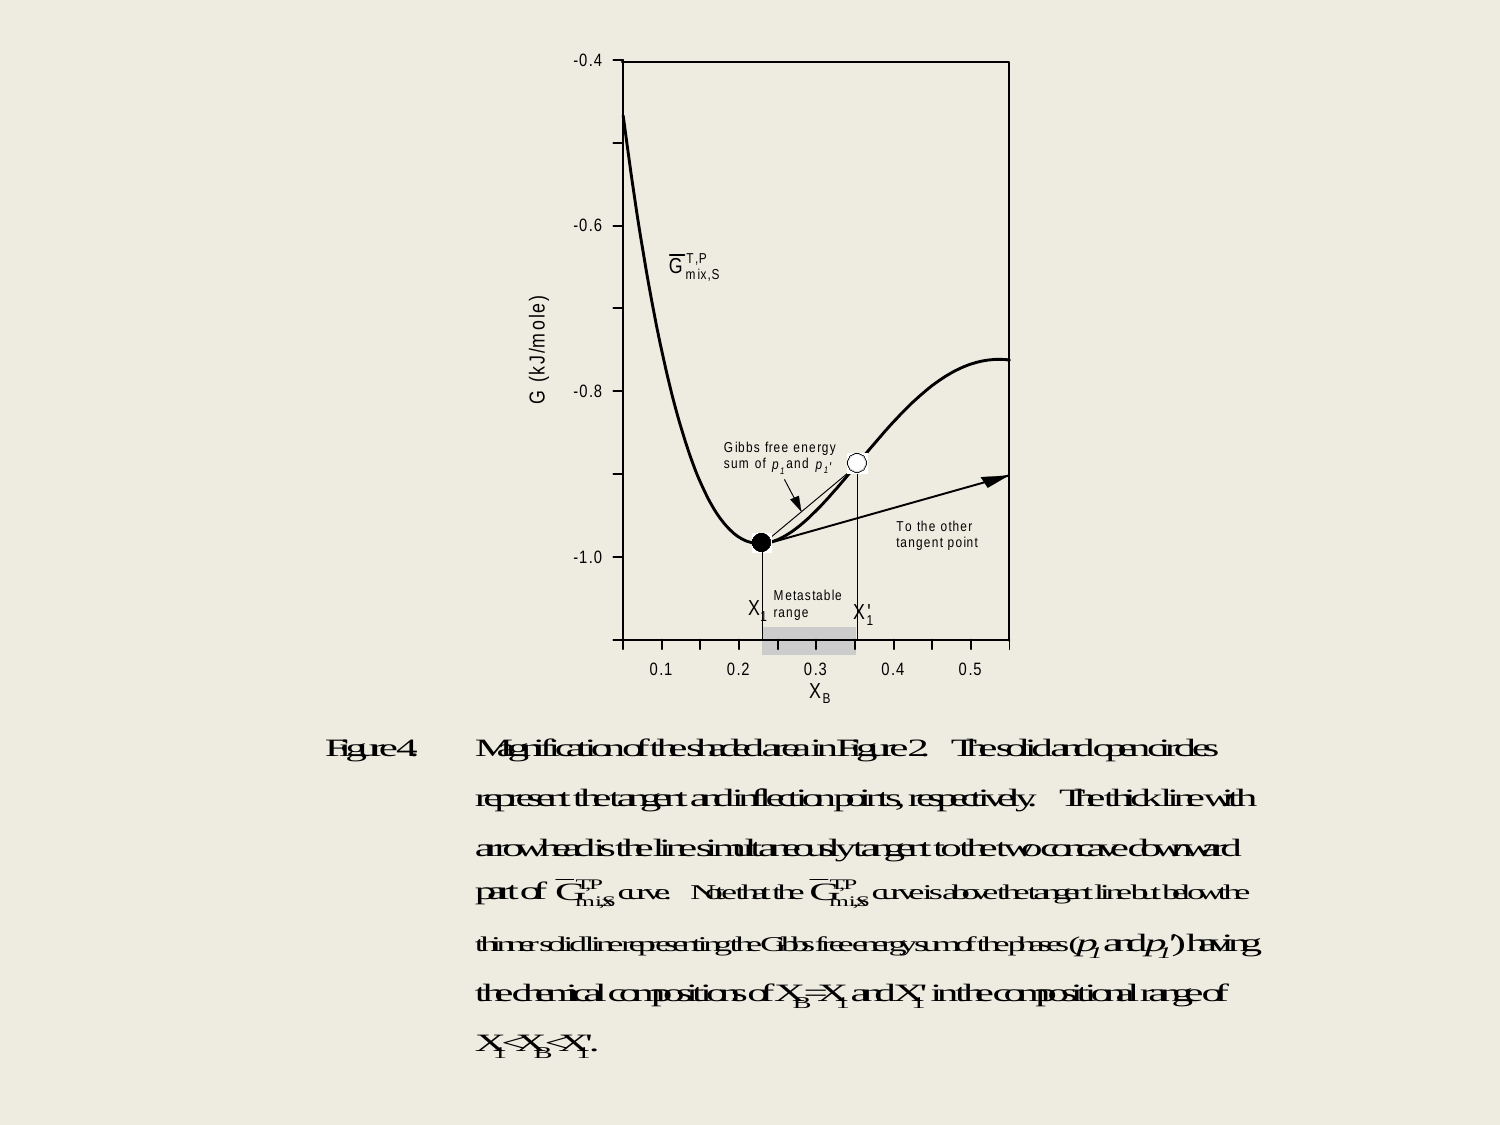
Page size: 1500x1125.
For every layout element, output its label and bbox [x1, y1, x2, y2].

picture [524, 49, 1012, 712]
text_box [324, 712, 1266, 1063]
